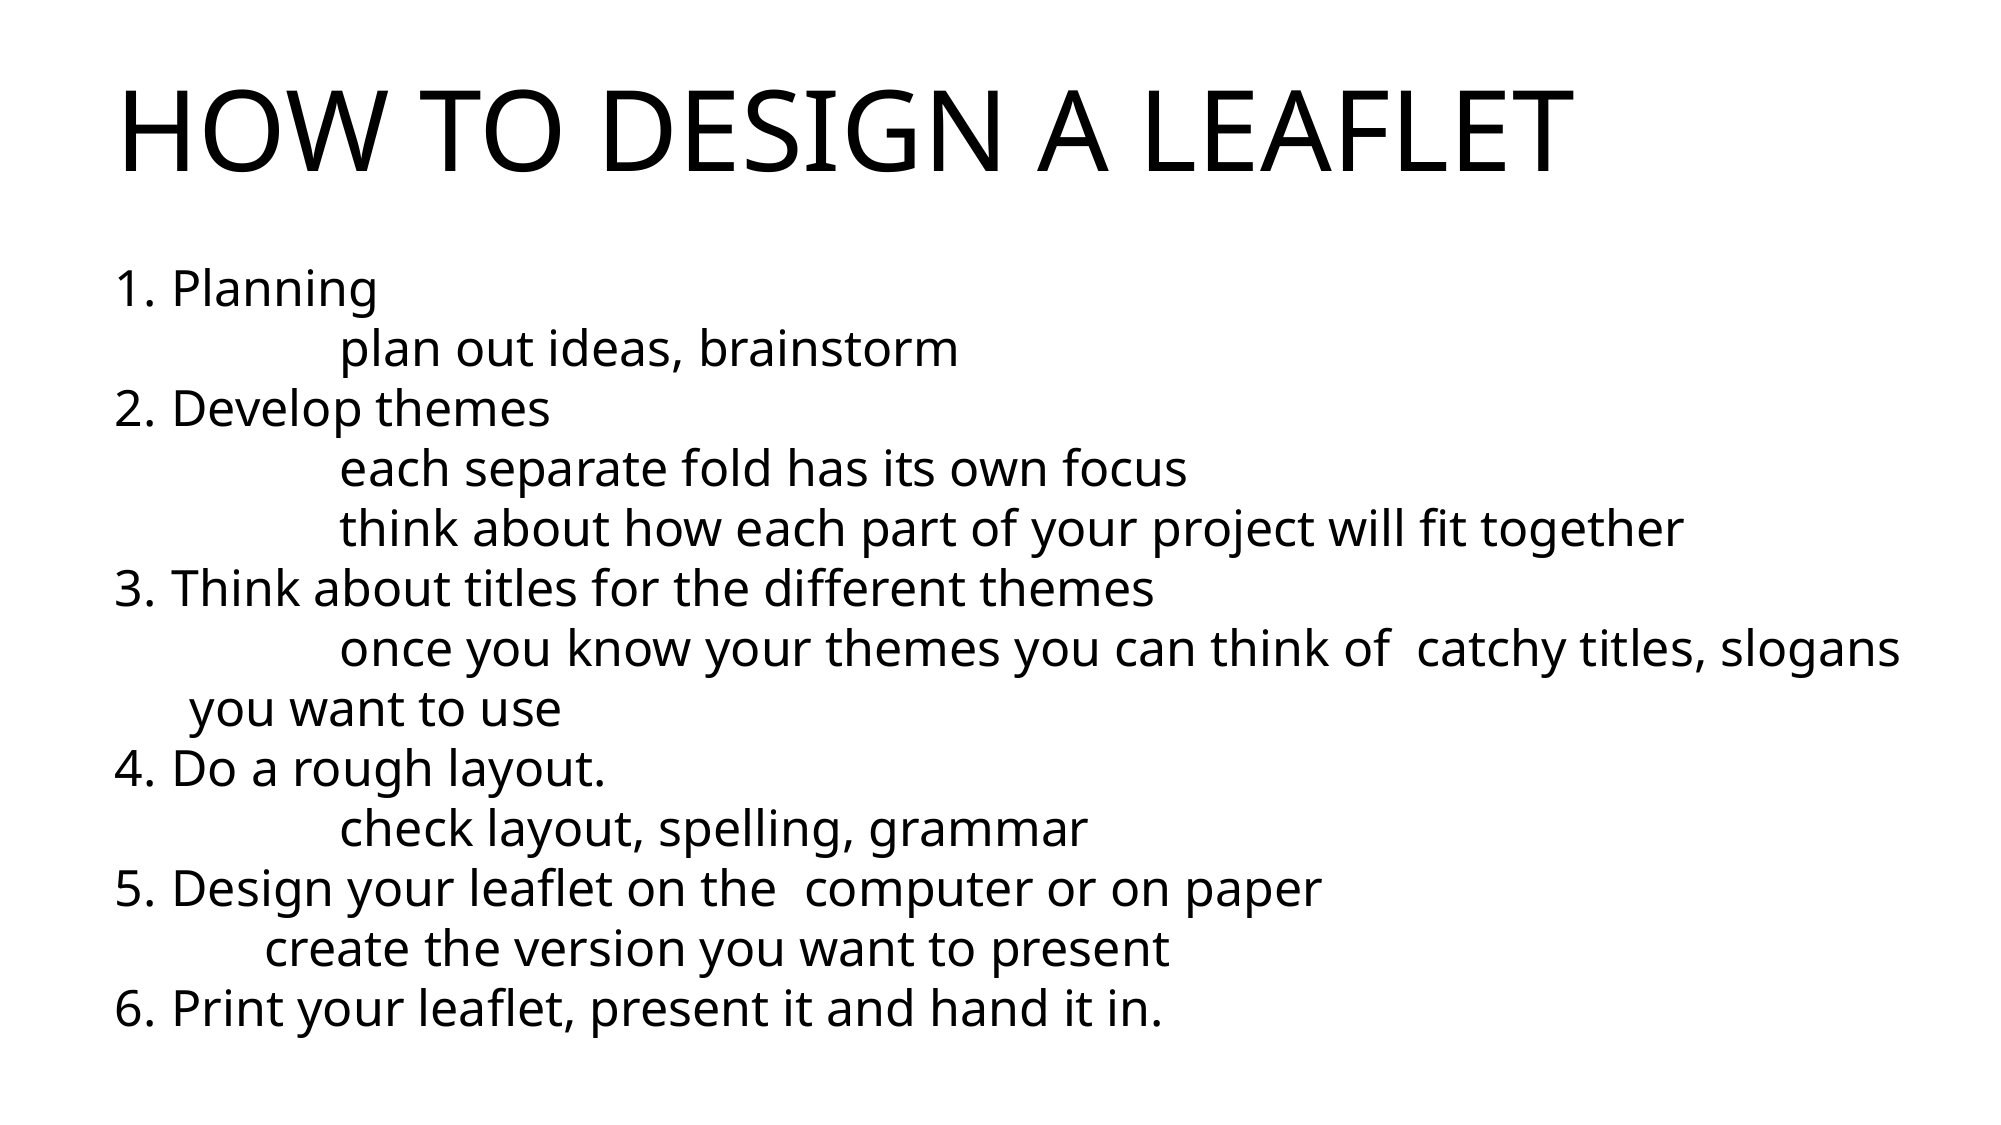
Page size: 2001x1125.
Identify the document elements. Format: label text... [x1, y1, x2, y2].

title How to design a Leaflet [100, 26, 2000, 201]
text_box Planning plan out ideas, brainstorm Develop themes each separate fold has its own focus think about how each part of your project will fit together Think about titles for the different themes once you know your themes you can think of catchy titles, slogans you want to use Do a rough layout. check layout, spelling, grammar Design your leaflet on the computer or on paper create the version you want to present Print your leaflet, present it and hand it in. . [100, 249, 1940, 1125]
